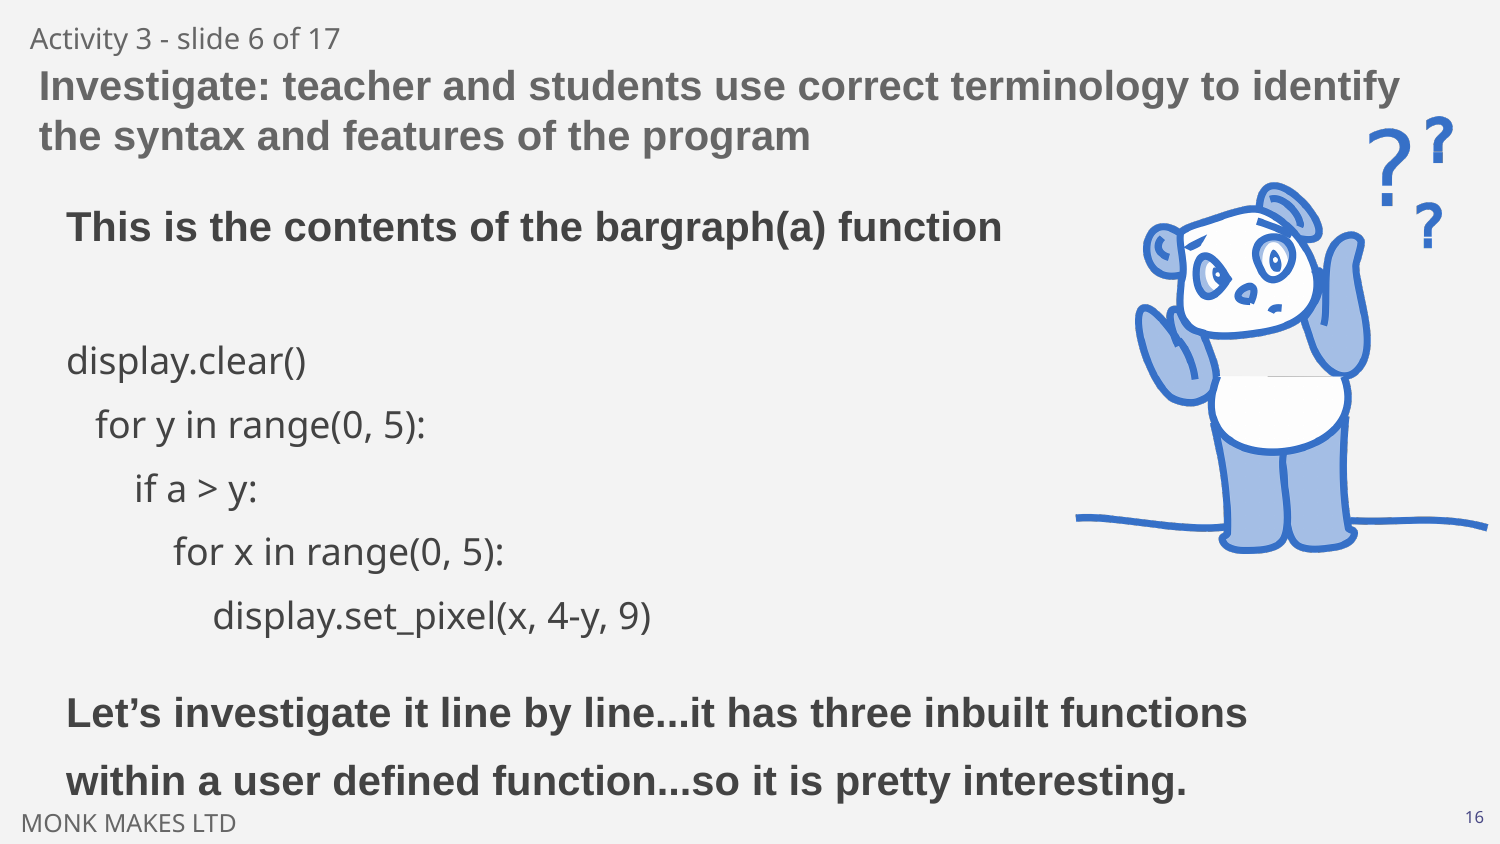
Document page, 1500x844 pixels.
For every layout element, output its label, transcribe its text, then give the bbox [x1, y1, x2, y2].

slide_number ‹#› [1448, 792, 1500, 844]
subtitle Activity 3 - slide 6 of 17 [14, 0, 1500, 52]
picture [1071, 116, 1492, 554]
title Investigate: teacher and students use correct terminology to identify the syntax and features of the program [24, 52, 1422, 167]
text_box This is the contents of the bargraph(a) function display.clear() for y in range(0, 5): if a > y: for x in range(0, 5): display.set_pixel(x, 4-y, 9) Let’s investigate it line by line...it has three inbuilt functions within a user defined function...so it is pretty interesting. [50, 166, 1395, 808]
